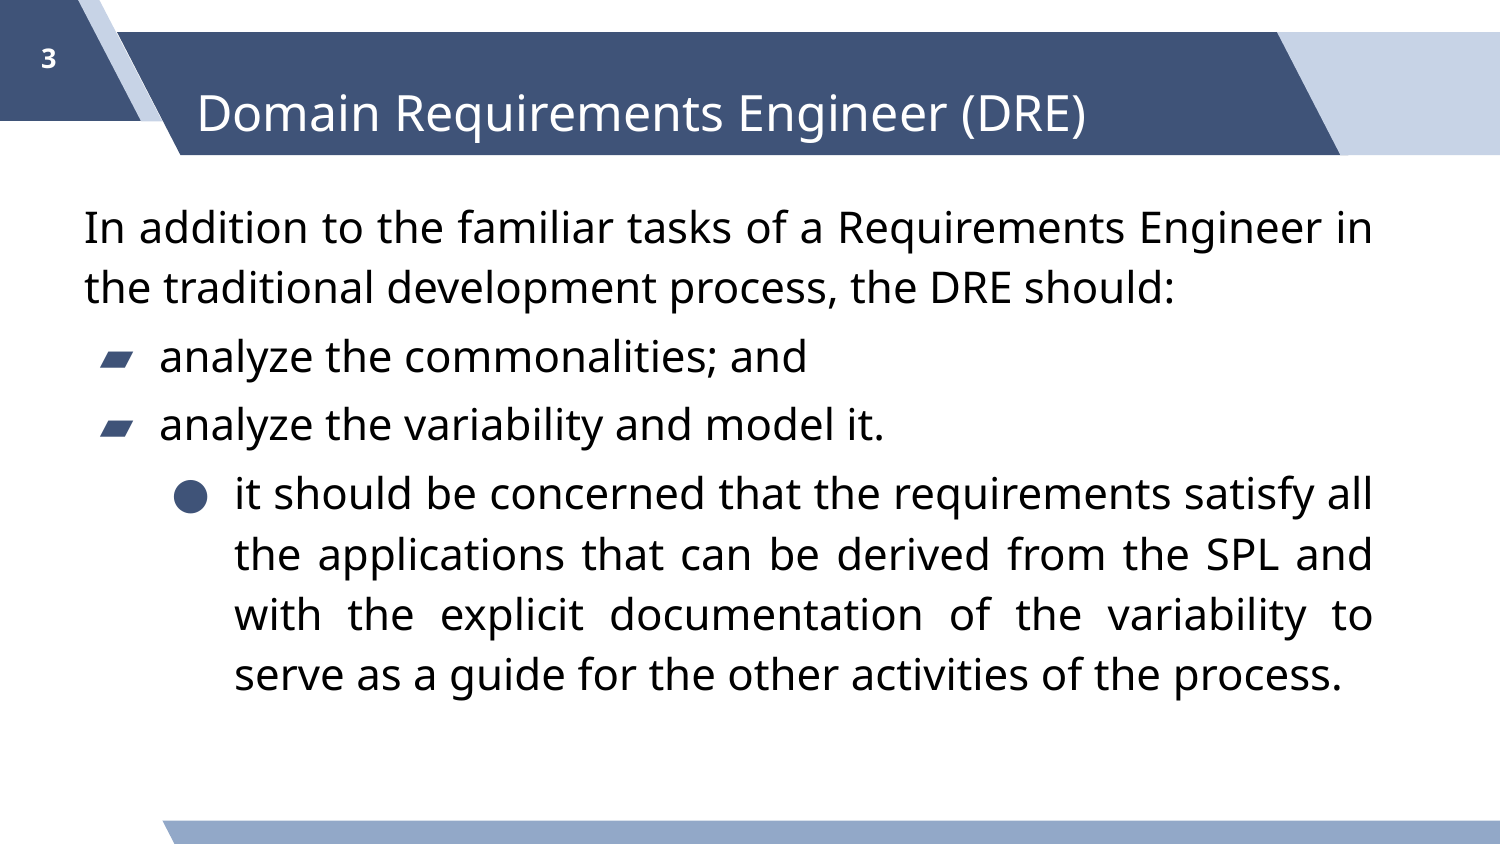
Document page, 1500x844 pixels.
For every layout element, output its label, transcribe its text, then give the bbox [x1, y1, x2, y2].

slide_number ‹#› [0, 0, 98, 121]
title Domain Requirements Engineer (DRE) [181, 45, 1285, 169]
list In addition to the familiar tasks of a Requirements Engineer in the traditional development process, the DRE should: analyze the commonalities; and analyze the variability and model it. it should be concerned that the requirements satisfy all the applications that can be derived from the SPL and with the explicit documentation of the variability to serve as a guide for the other activities of the process. [69, 176, 1390, 737]
